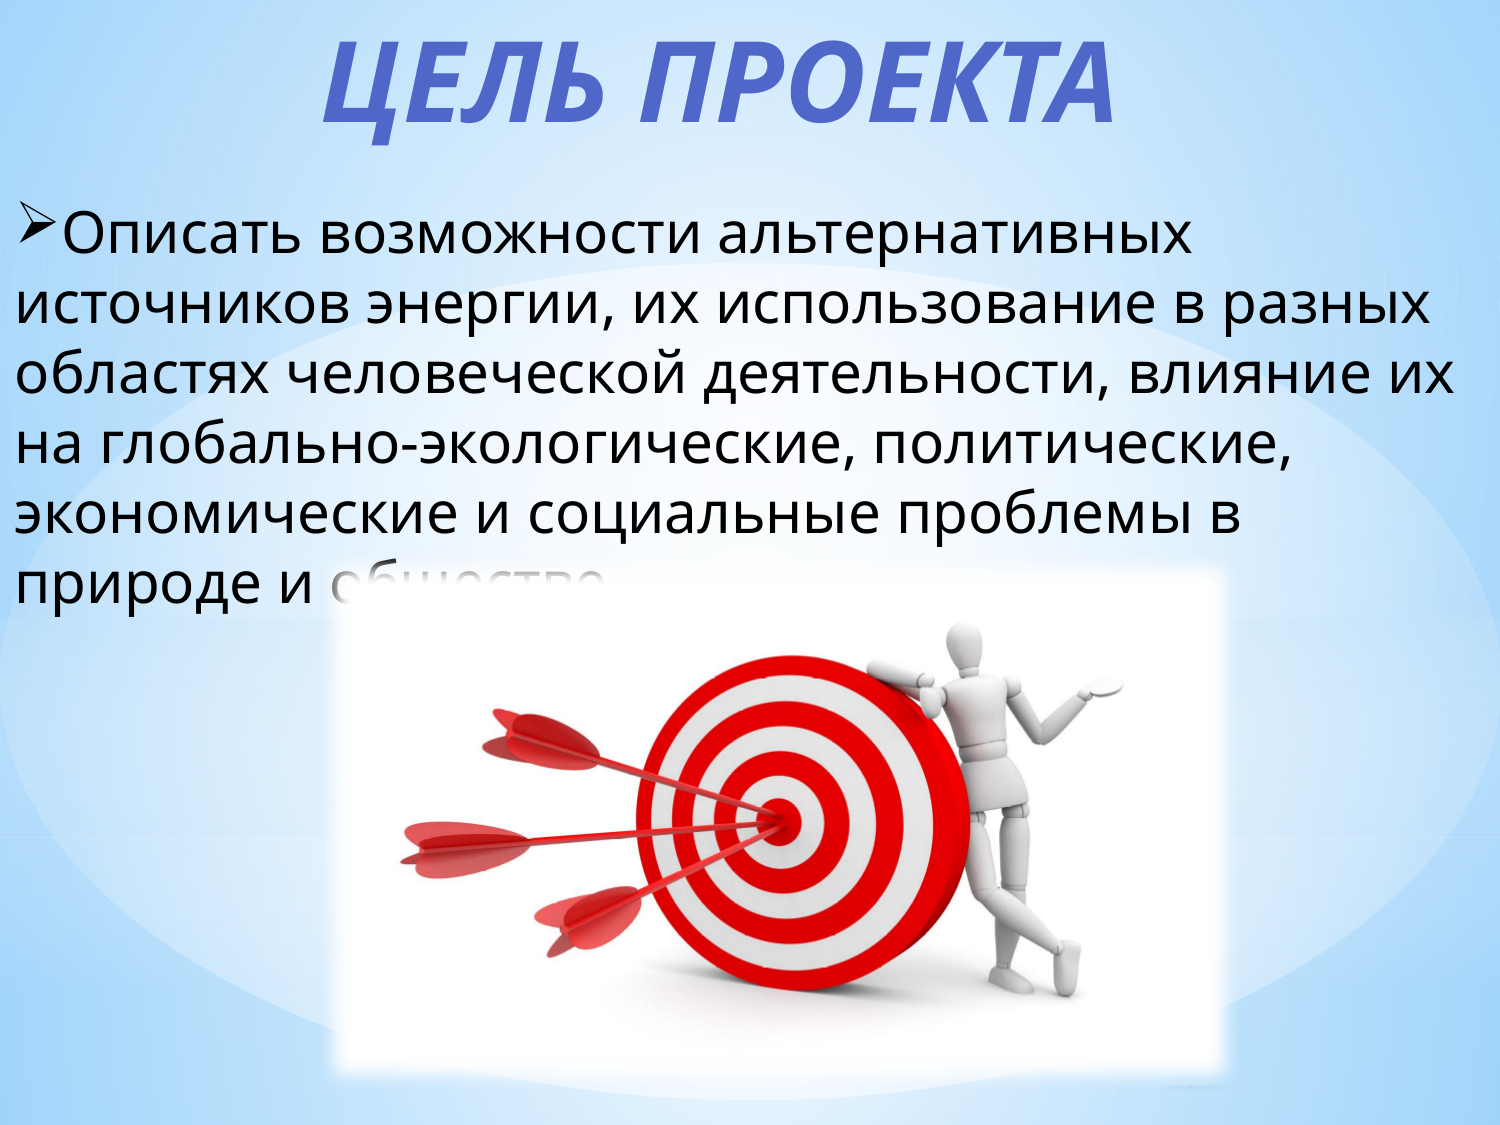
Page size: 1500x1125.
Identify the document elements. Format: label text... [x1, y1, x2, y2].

text_box Цель проекта [305, 2, 1136, 153]
picture [316, 550, 1243, 1093]
text_box Описать возможности альтернативных источников энергии, их использование в разных областях человеческой деятельности, влияние их на глобально-экологические, политические, экономические и социальные проблемы в природе и обществе. [0, 187, 1500, 623]
